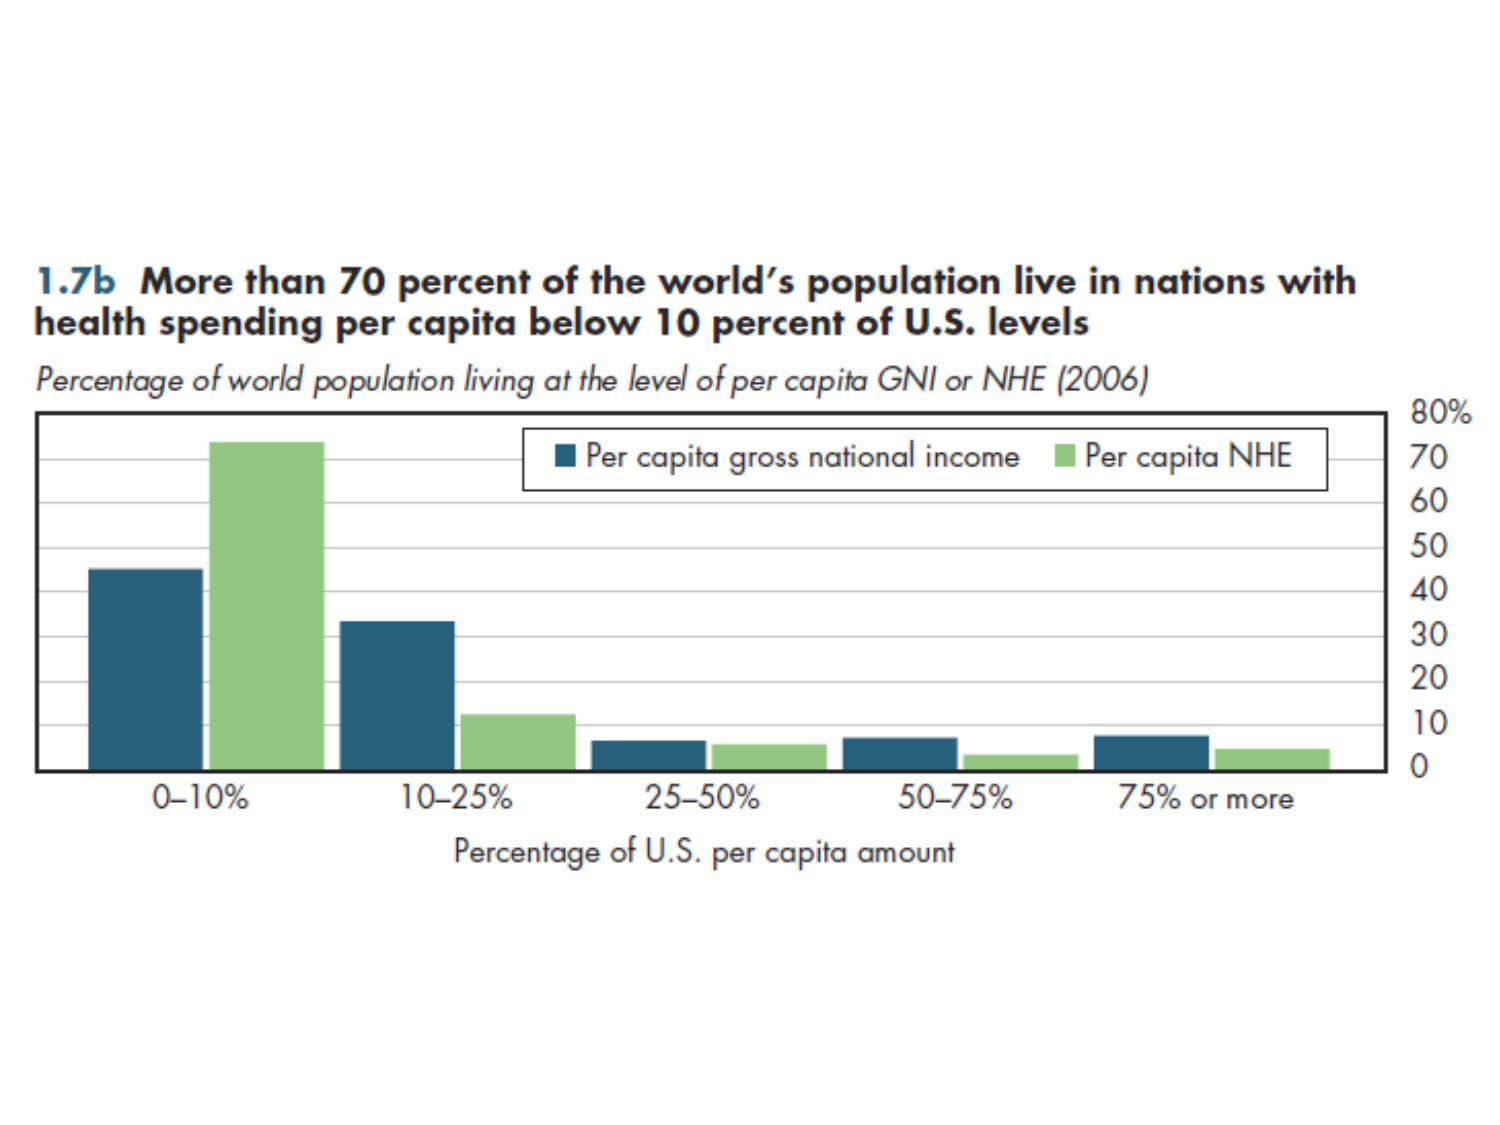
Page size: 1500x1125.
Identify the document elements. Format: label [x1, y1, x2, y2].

picture [18, 249, 1482, 876]
